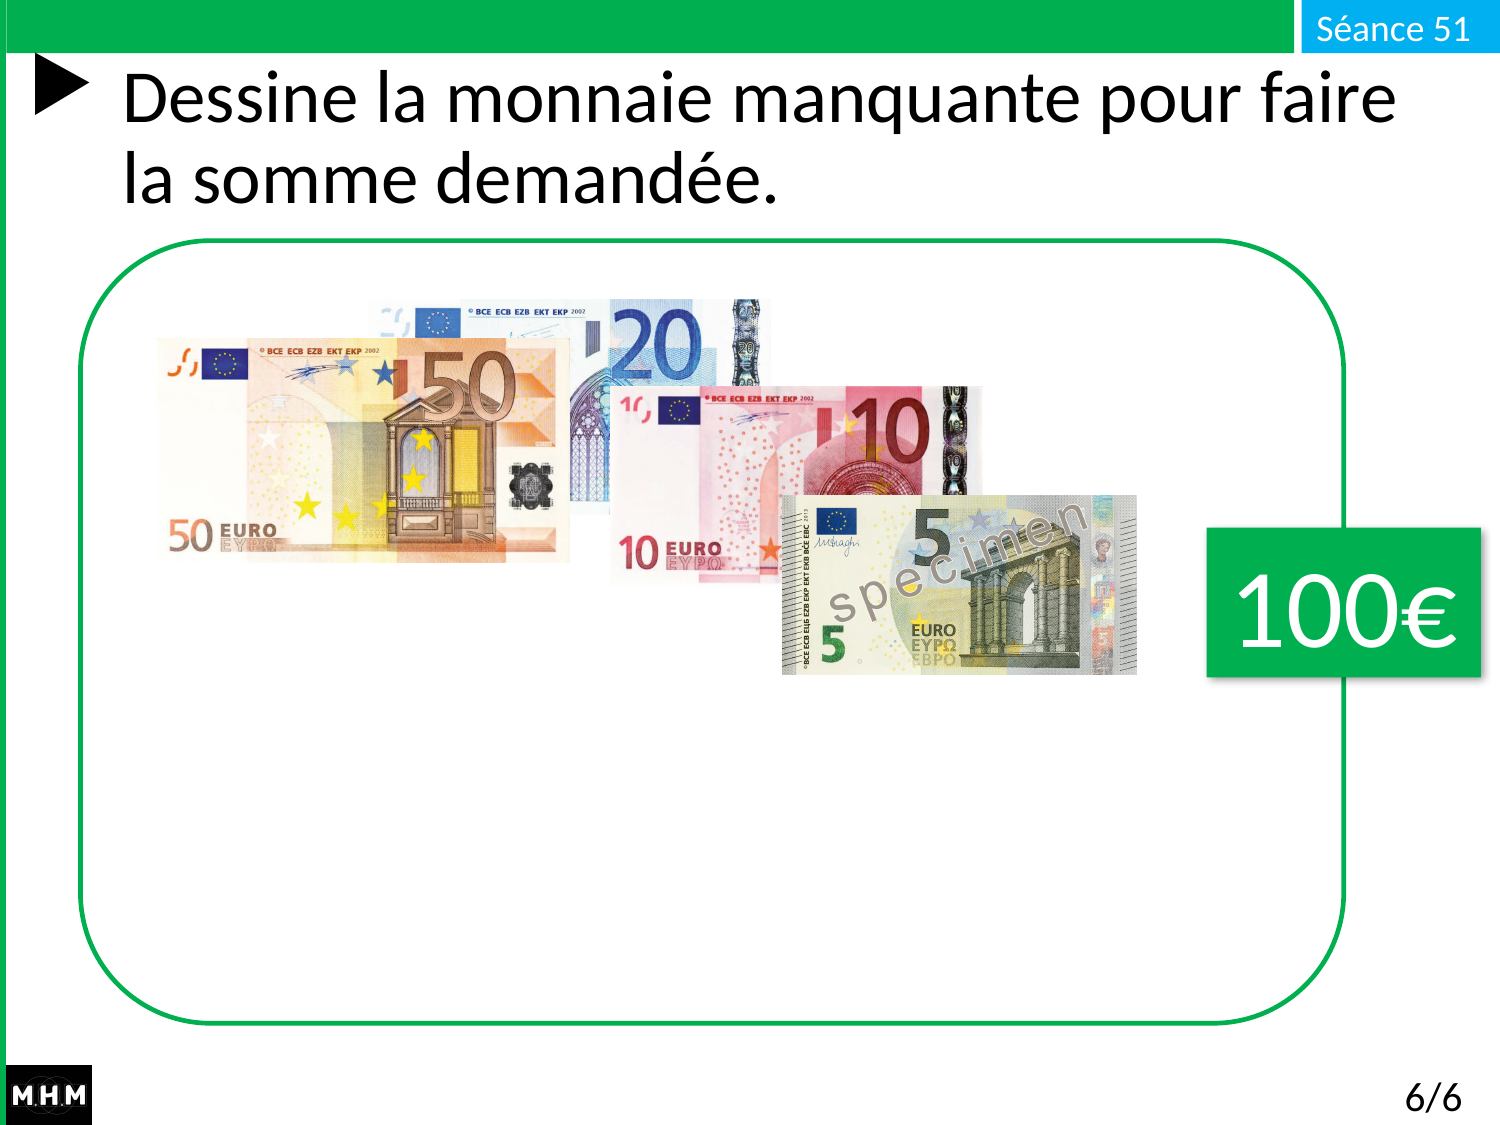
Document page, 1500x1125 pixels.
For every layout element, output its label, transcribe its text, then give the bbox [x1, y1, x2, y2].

picture [6, 1065, 92, 1125]
text_box 100€ [1206, 527, 1481, 678]
picture [156, 299, 1137, 675]
title Dessine la monnaie manquante pour faire la somme demandée. [13, 58, 1453, 219]
text_box [79, 239, 1345, 1025]
text_box 6/6 [1389, 1068, 1500, 1125]
